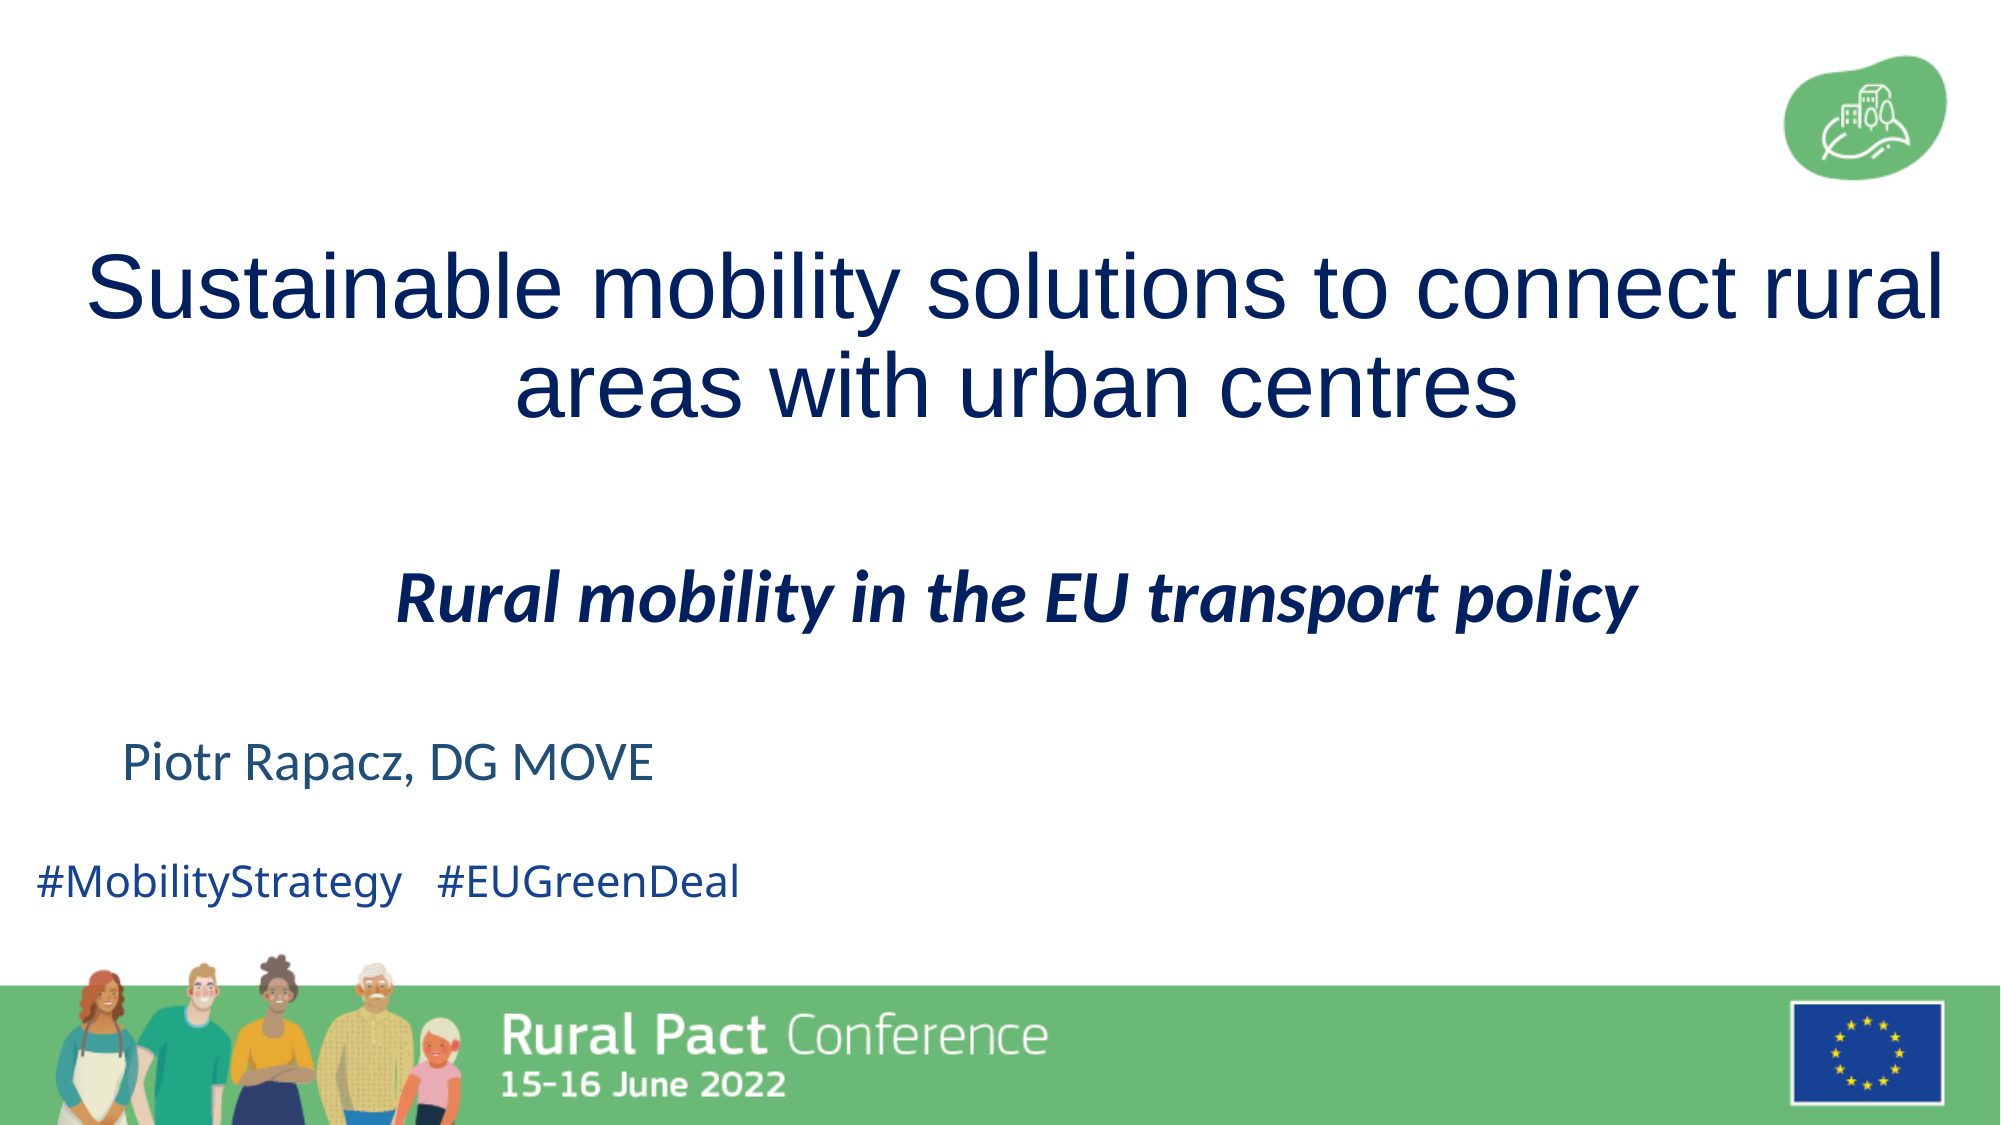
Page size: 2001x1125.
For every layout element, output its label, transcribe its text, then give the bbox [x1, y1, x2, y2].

text_box Piotr Rapacz, DG MOVE #MobilityStrategy #EUGreenDeal [17, 724, 761, 955]
picture [0, 0, 2001, 1125]
subtitle Rural mobility in the EU transport policy [17, 549, 2000, 725]
title Sustainable mobility solutions to connect rural areas with urban centres [17, 203, 2000, 445]
